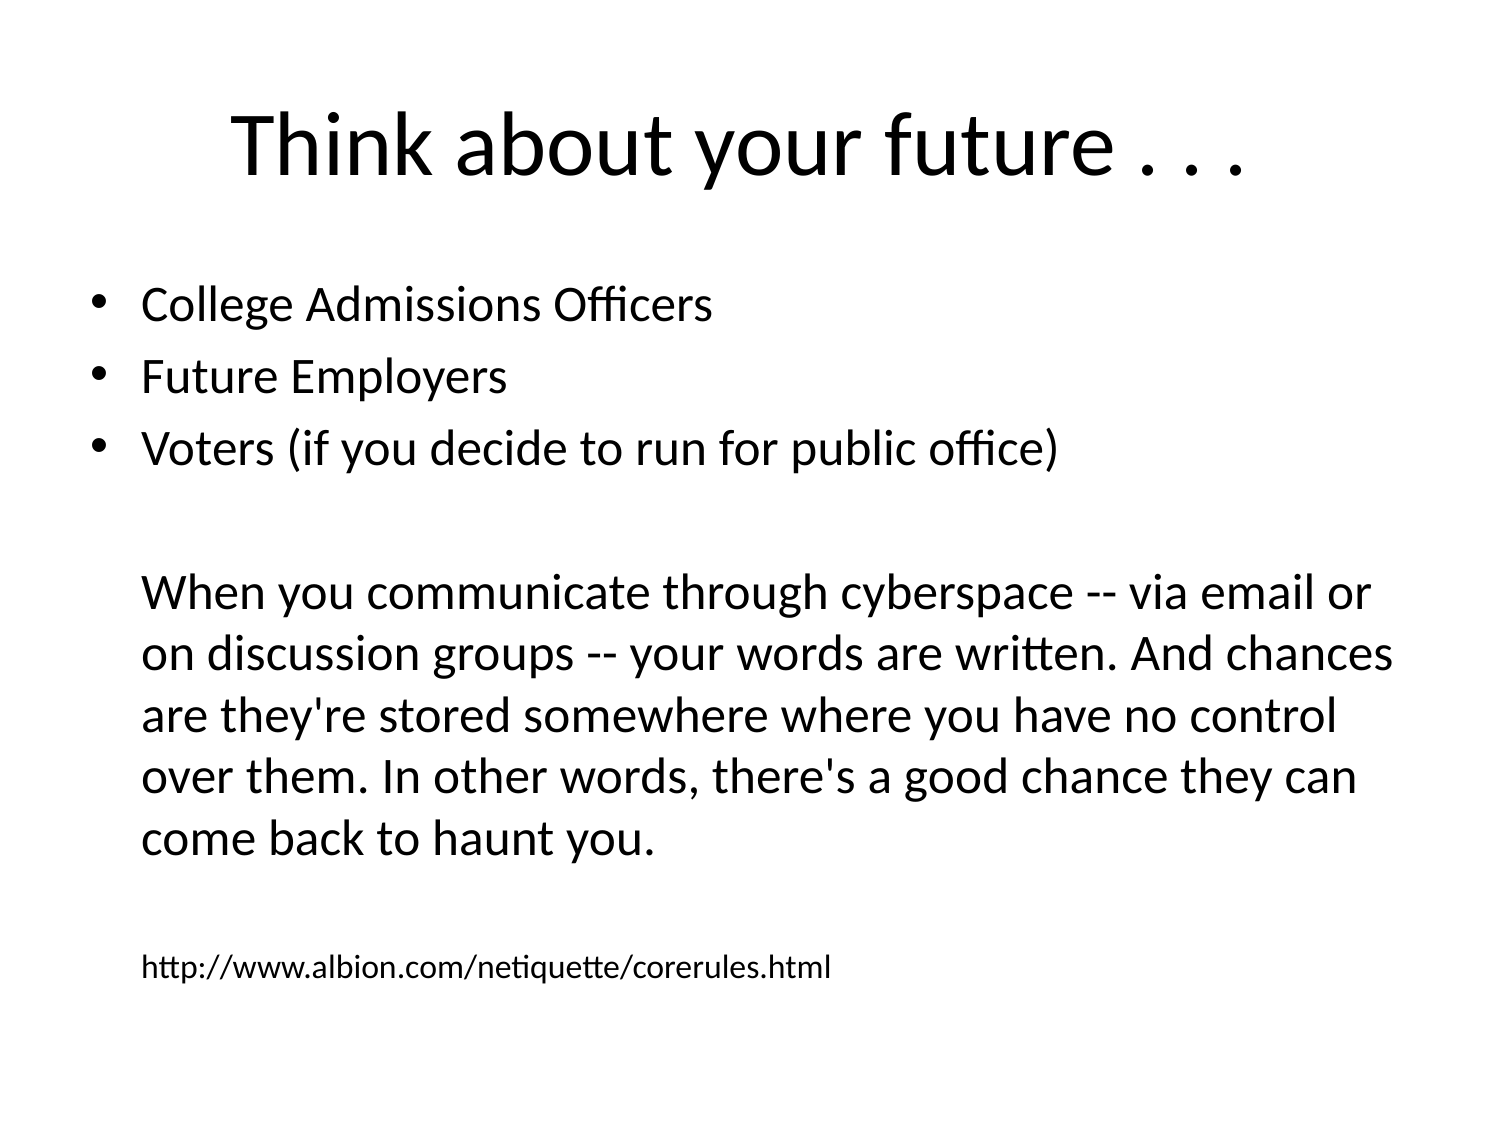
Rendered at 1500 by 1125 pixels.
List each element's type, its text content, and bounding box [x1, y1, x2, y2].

list College Admissions Officers Future Employers Voters (if you decide to run for public office) When you communicate through cyberspace -- via email or on discussion groups -- your words are written. And chances are they're stored somewhere where you have no control over them. In other words, there's a good chance they can come back to haunt you. http://www.albion.com/netiquette/corerules.html [75, 262, 1425, 1005]
title Think about your future . . . [75, 45, 1425, 233]
